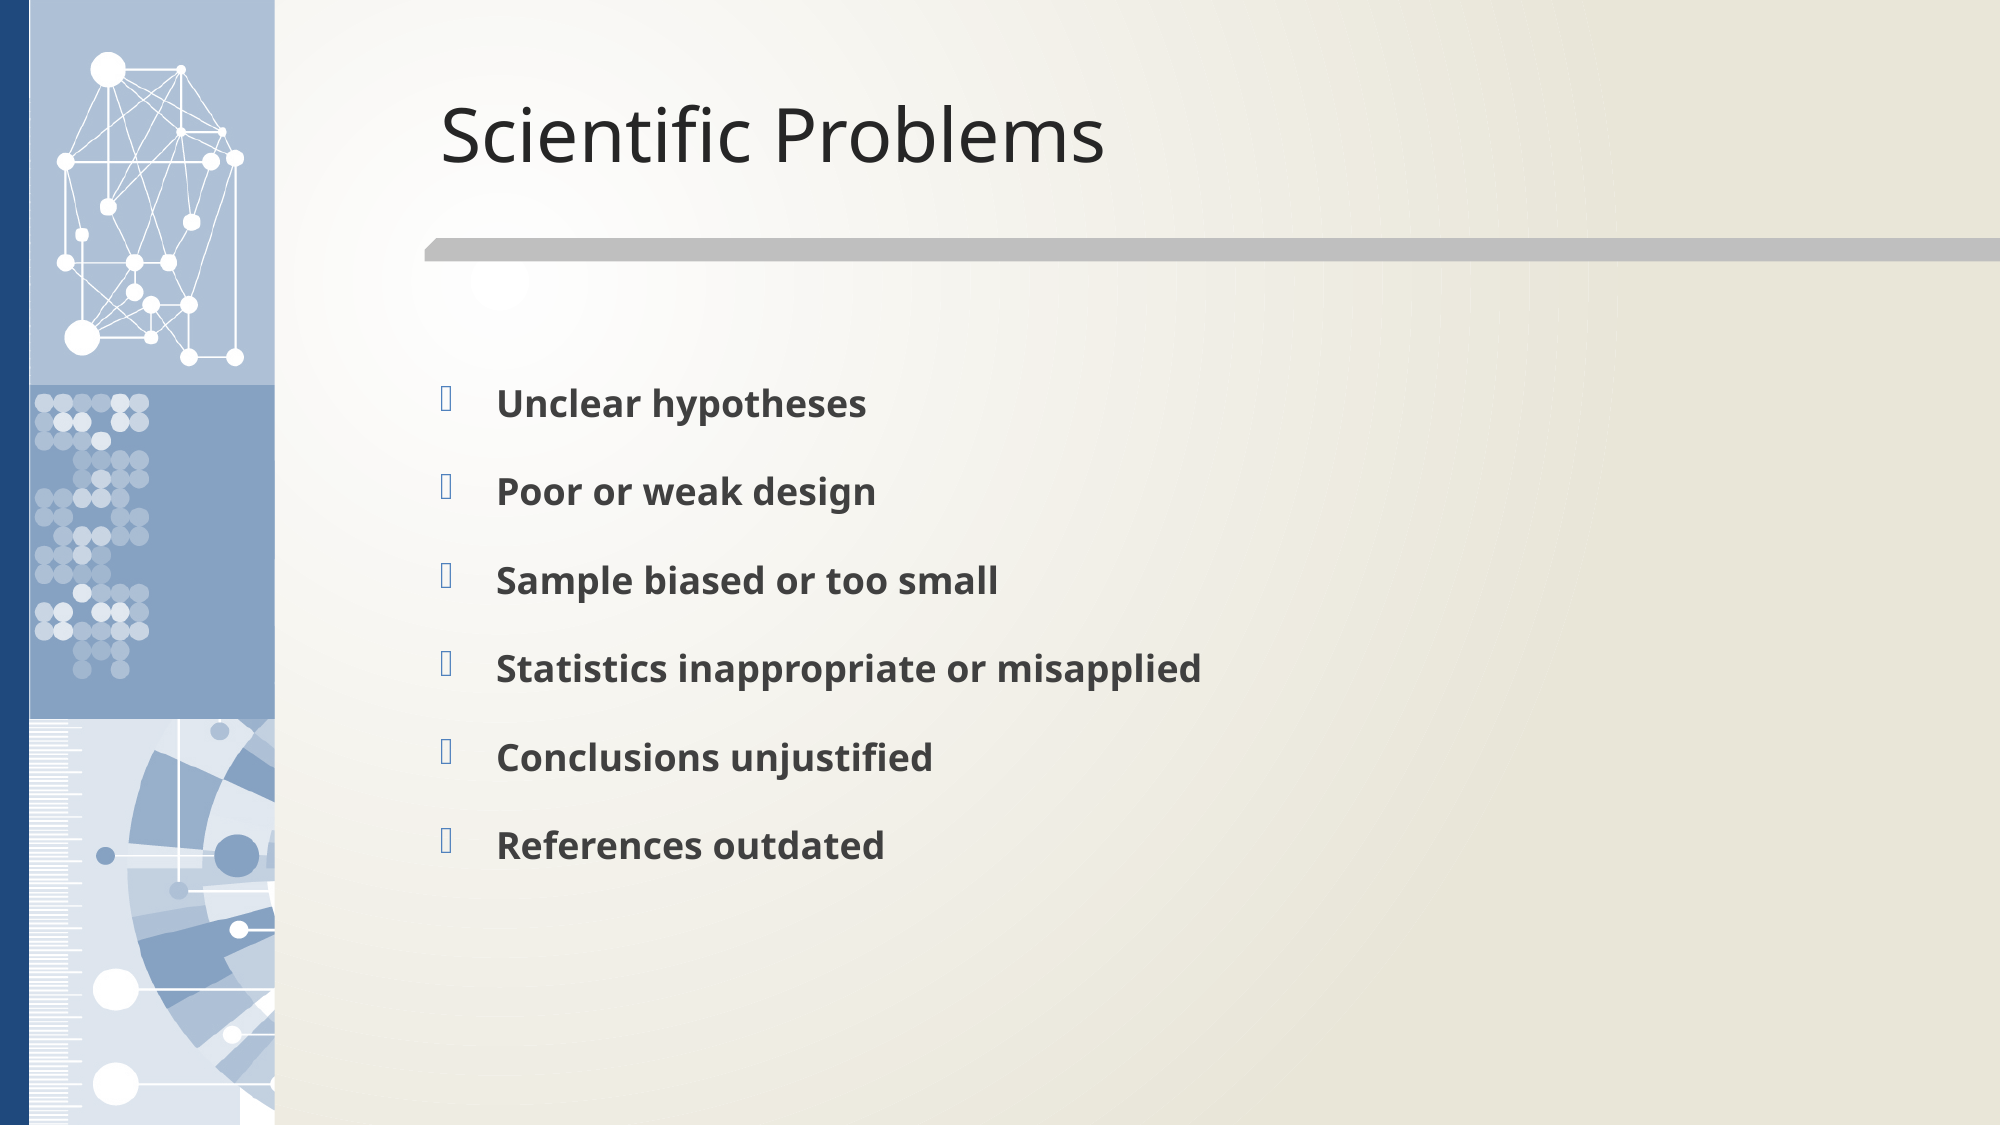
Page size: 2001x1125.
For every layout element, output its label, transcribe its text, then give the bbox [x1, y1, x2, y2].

list Unclear hypotheses Poor or weak design Sample biased or too small Statistics inappropriate or misapplied Conclusions unjustified References outdated [424, 350, 1888, 970]
title Scientific Problems [425, 27, 1888, 238]
